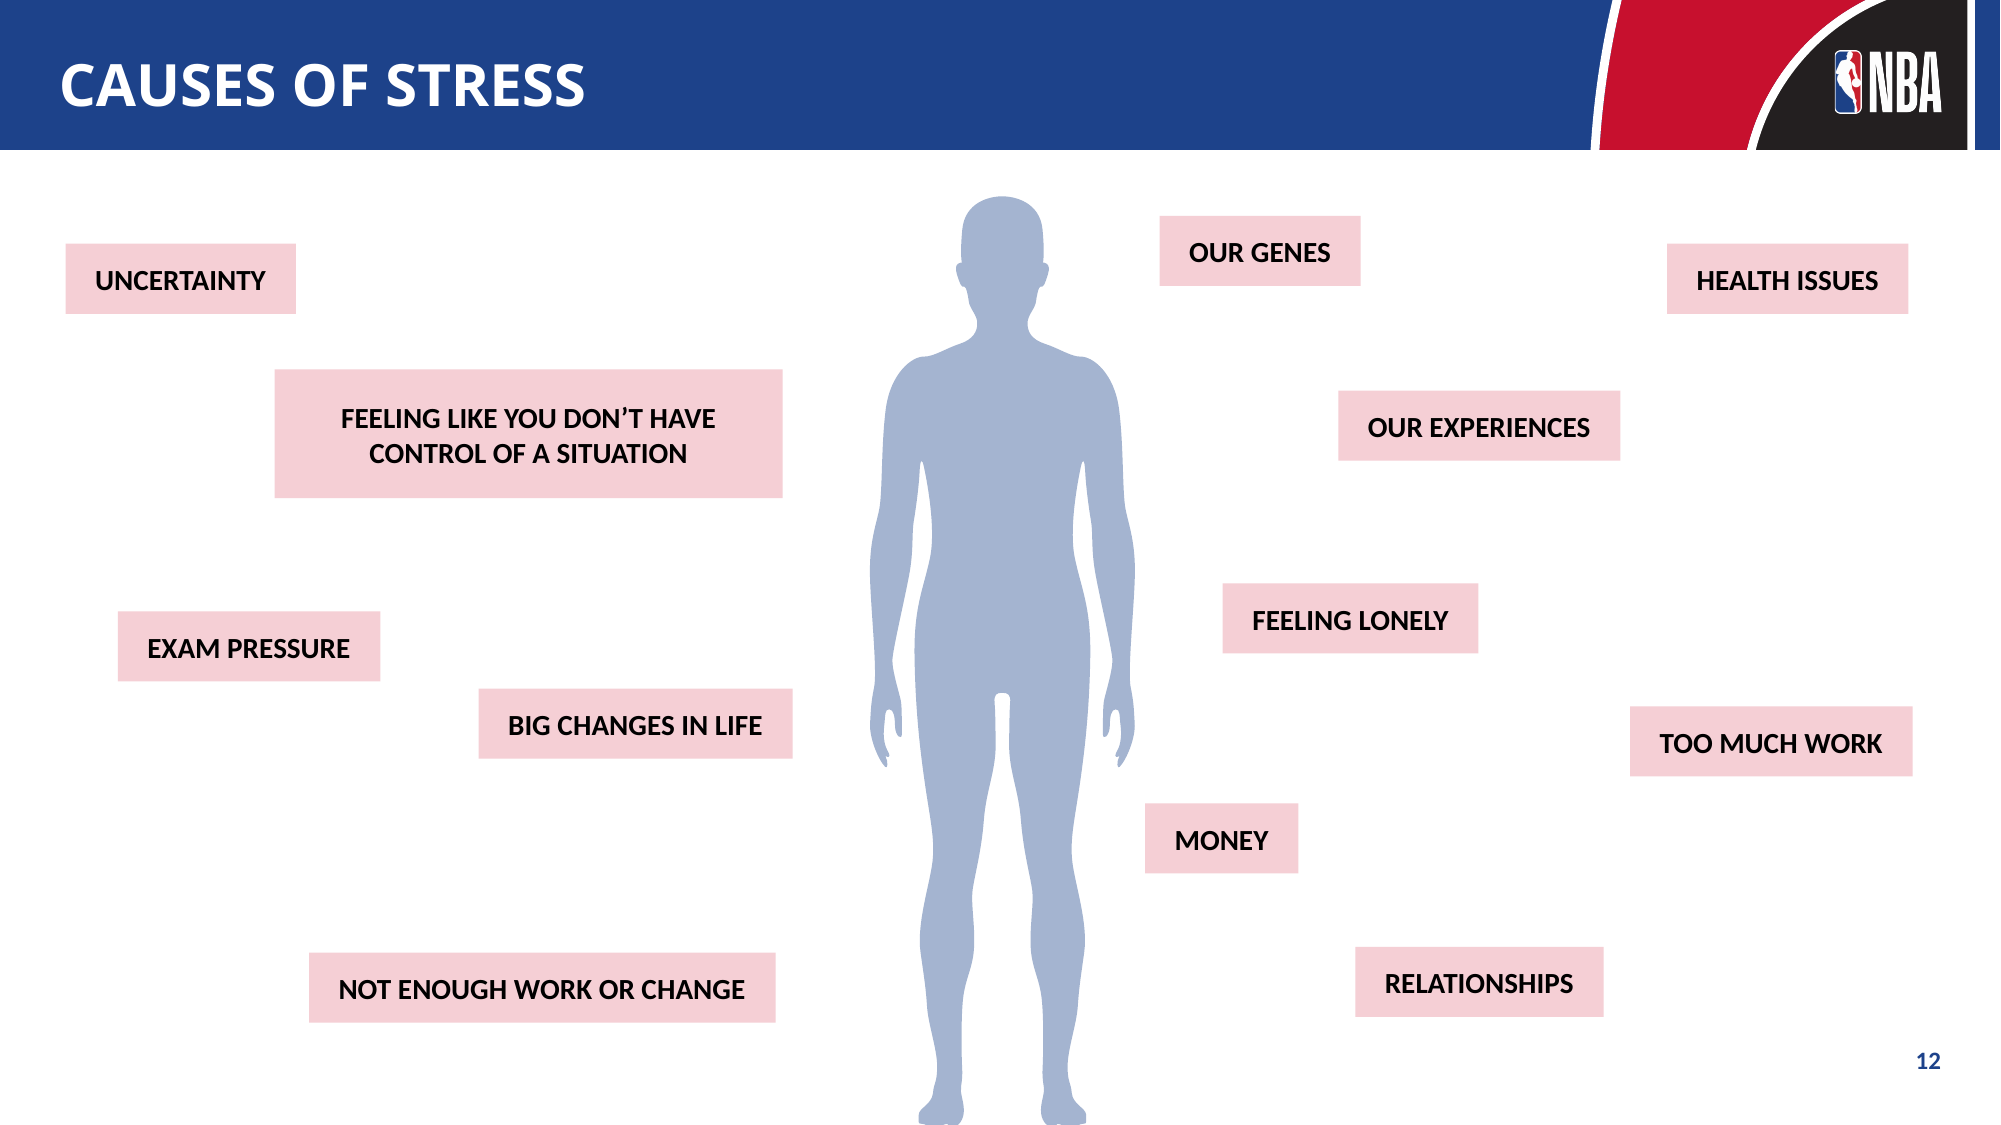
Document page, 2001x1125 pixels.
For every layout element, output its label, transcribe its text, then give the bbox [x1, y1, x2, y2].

text_box UNCERTAINTY [65, 243, 296, 314]
text_box TOO MUCH WORK [1630, 706, 1913, 777]
text_box NOT ENOUGH WORK OR CHANGE [309, 952, 776, 1023]
title CAUSES OF STRESS [0, 34, 1589, 150]
text_box MONEY [1145, 803, 1299, 874]
text_box HEALTH ISSUES [1667, 243, 1909, 314]
text_box OUR EXPERIENCES [1338, 390, 1621, 461]
text_box OUR GENES [1159, 215, 1361, 286]
text_box RELATIONSHIPS [1355, 946, 1604, 1017]
text_box FEELING LIKE YOU DON’T HAVE CONTROL OF A SITUATION [274, 369, 783, 499]
text_box EXAM PRESSURE [117, 611, 381, 682]
text_box FEELING LONELY [1222, 583, 1479, 654]
slide_number 12 [1824, 1029, 1957, 1090]
text_box BIG CHANGES IN LIFE [478, 688, 793, 759]
text_box [869, 196, 1135, 1125]
